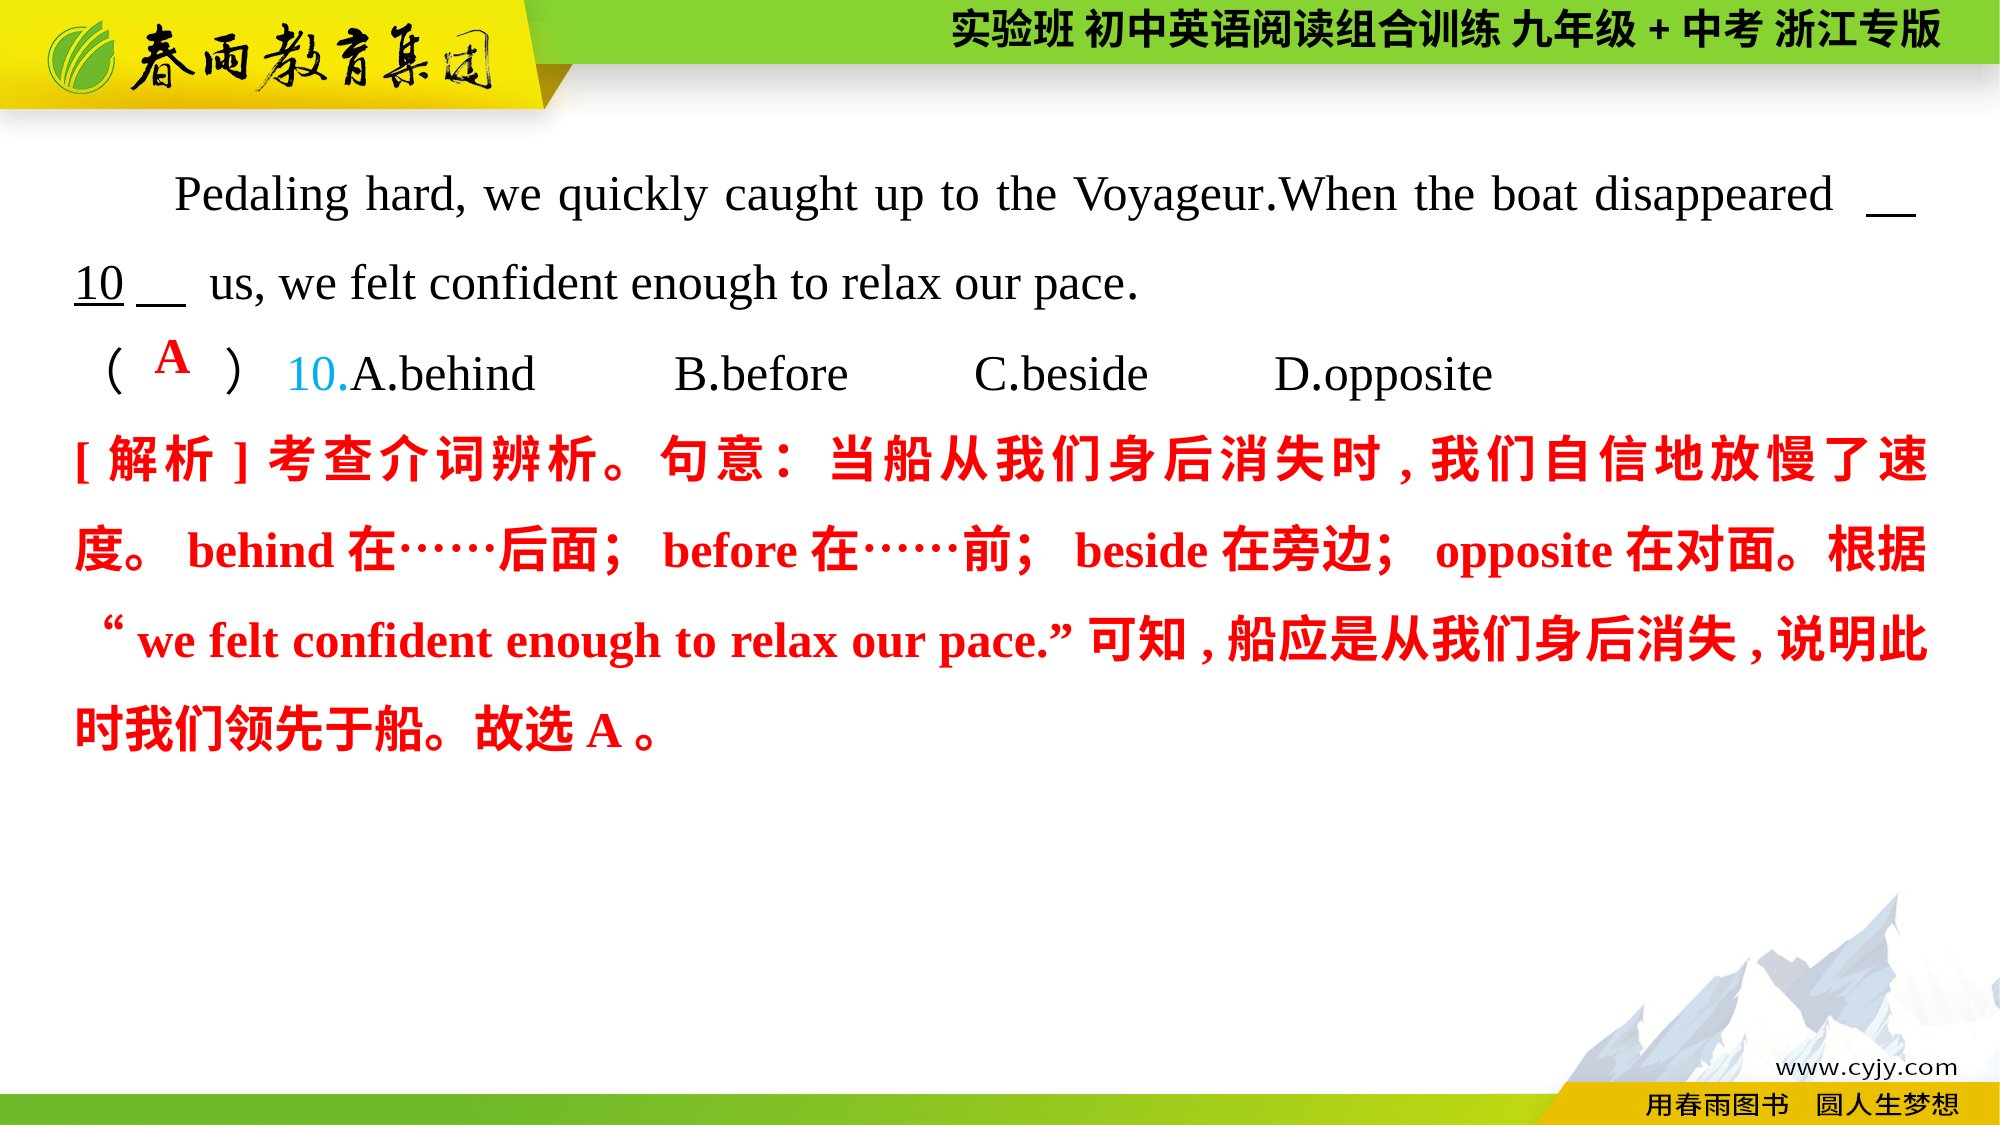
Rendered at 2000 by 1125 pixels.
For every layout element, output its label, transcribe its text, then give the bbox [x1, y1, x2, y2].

picture [0, 0, 2000, 1125]
text_box [解析]考查介词辨析。句意：当船从我们身后消失时,我们自信地放慢了速度。behind在……后面；before在……前；beside在旁边；opposite在对面。根据“we felt confident enough to relax our pace.”可知,船应是从我们身后消失,说明此时我们领先于船。故选A。 [59, 390, 1944, 766]
text_box （ ）10.A.behind B.before C.beside D.opposite [59, 302, 1944, 390]
list Pedaling hard, we quickly caught up to the Voyageur.When the boat disappeared 10 us, we felt confident enough to relax our pace. [59, 122, 1944, 302]
text_box A [139, 315, 206, 391]
